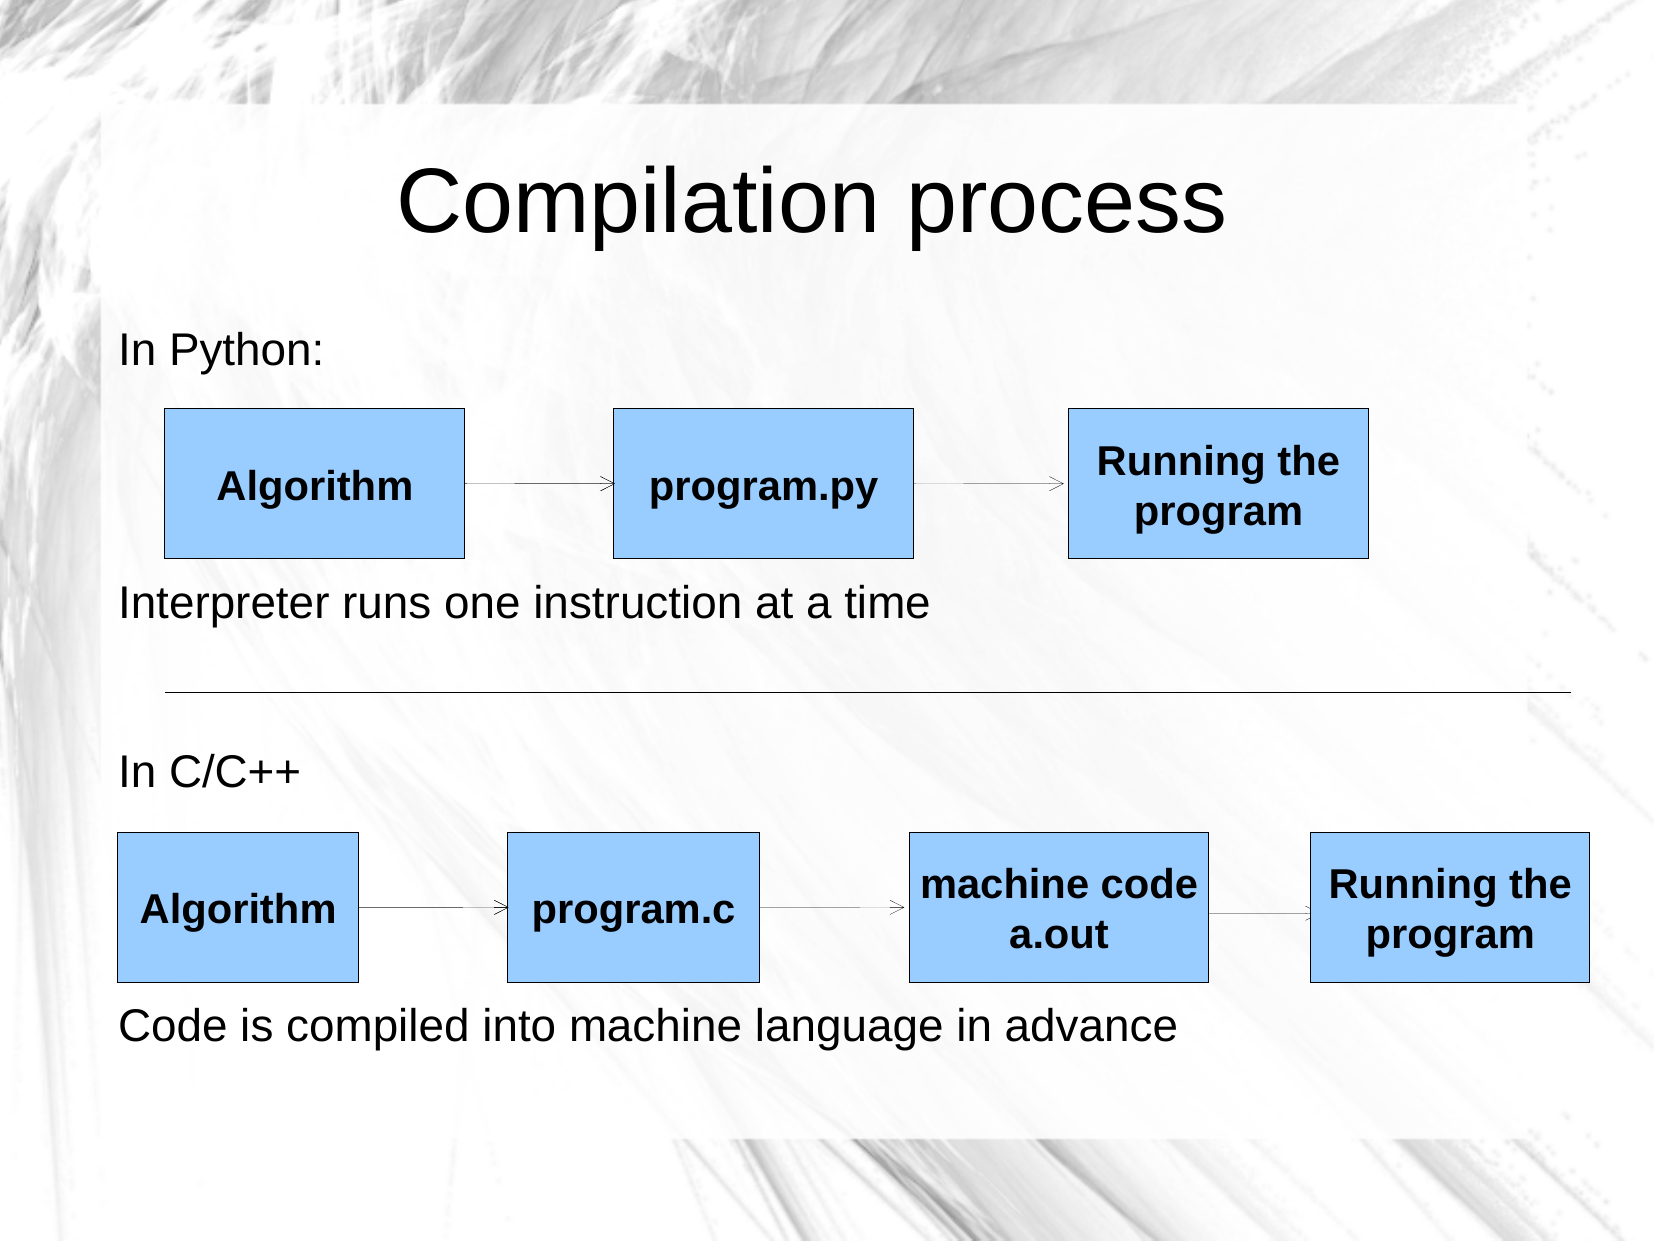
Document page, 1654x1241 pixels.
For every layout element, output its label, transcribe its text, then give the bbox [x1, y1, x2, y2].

text_box machine code a.out [909, 832, 1209, 983]
text_box [759, 900, 905, 915]
text_box program.py [613, 408, 914, 559]
text_box [358, 900, 509, 915]
list In Python: Interpreter runs one instruction at a time In C/C++ Code is compiled into machine language in advance [118, 319, 1571, 1102]
text_box Running the program [1310, 832, 1590, 983]
title Compilation process [118, 112, 1506, 281]
picture [0, 0, 1654, 1241]
text_box [464, 476, 615, 491]
text_box Running the program [1068, 408, 1369, 559]
text_box program.c [507, 832, 760, 983]
text_box Algorithm [117, 832, 359, 983]
text_box [913, 476, 1064, 491]
text_box Algorithm [164, 408, 465, 559]
